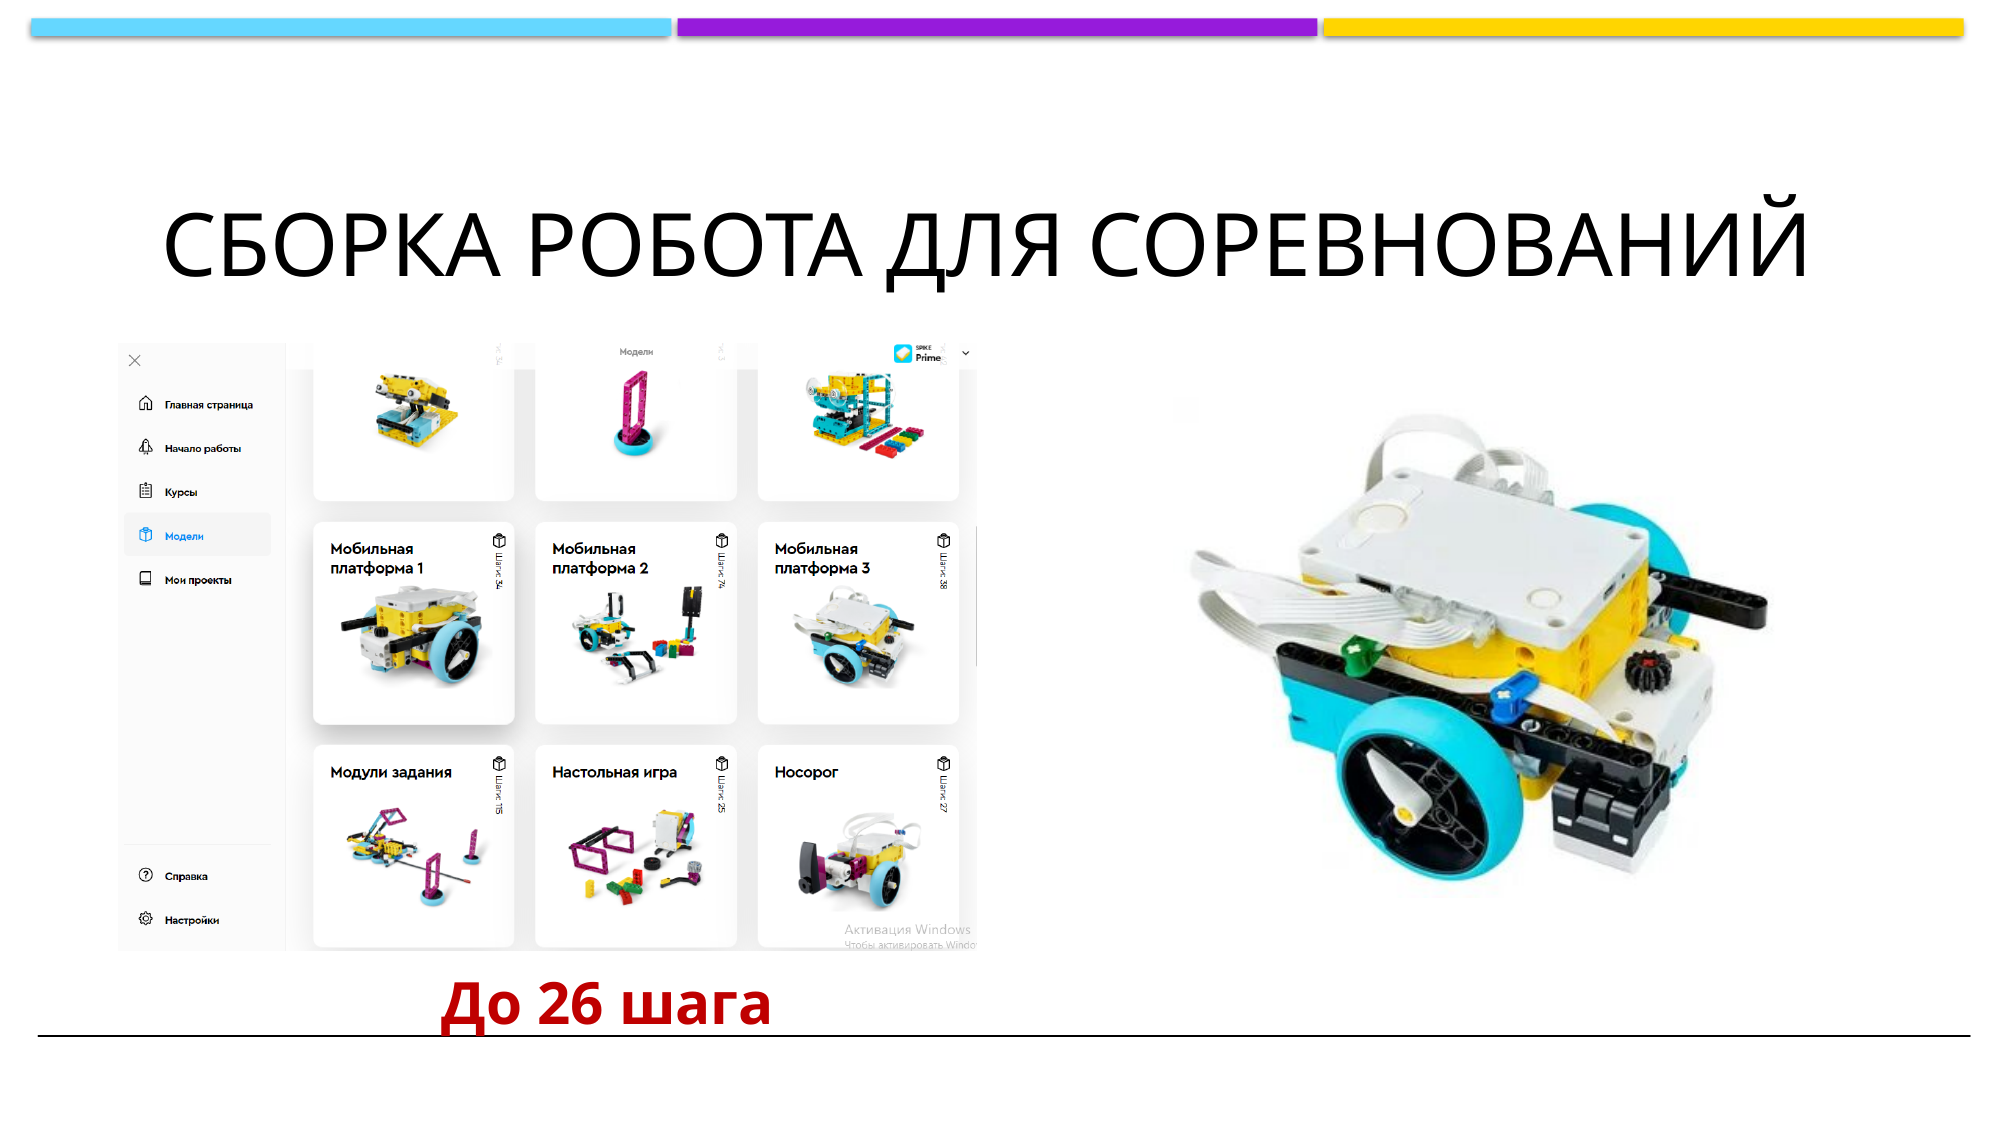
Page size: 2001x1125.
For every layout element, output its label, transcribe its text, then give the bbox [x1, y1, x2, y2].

picture [1173, 396, 1786, 898]
picture [118, 343, 977, 952]
title Сборка Робота для соревнований [118, 118, 1857, 302]
text_box До 26 шага [426, 961, 831, 1044]
